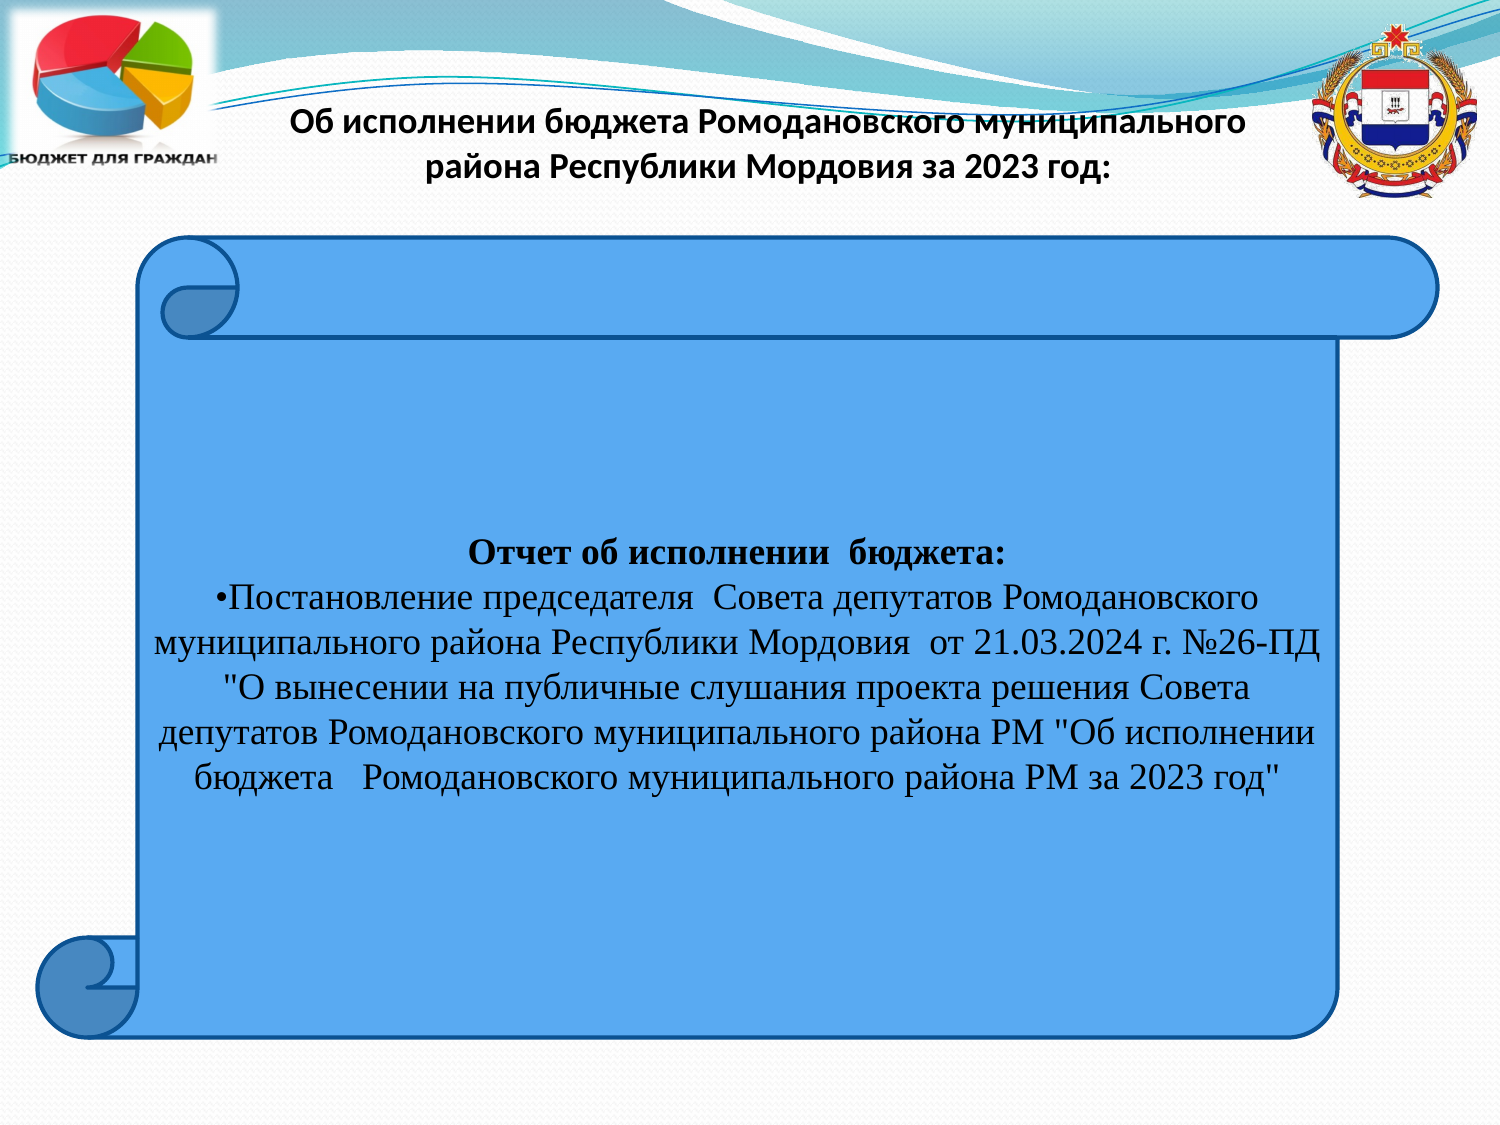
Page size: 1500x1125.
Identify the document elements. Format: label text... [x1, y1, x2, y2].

picture [0, 0, 226, 176]
text_box Отчет об исполнении бюджета: •Постановление председателя Совета депутатов Ромодановского муниципального района Республики Мордовия от 21.03.2024 г. №26-ПД "О вынесении на публичные слушания проекта решения Совета депутатов Ромодановского муниципального района РМ "Об исполнении бюджета Ромодановского муниципального района РМ за 2023 год" [35, 235, 1440, 1040]
title Об исполнении бюджета Ромодановского муниципального района Республики Мордовия за 2023 год: [249, 87, 1288, 225]
picture [1312, 24, 1477, 198]
